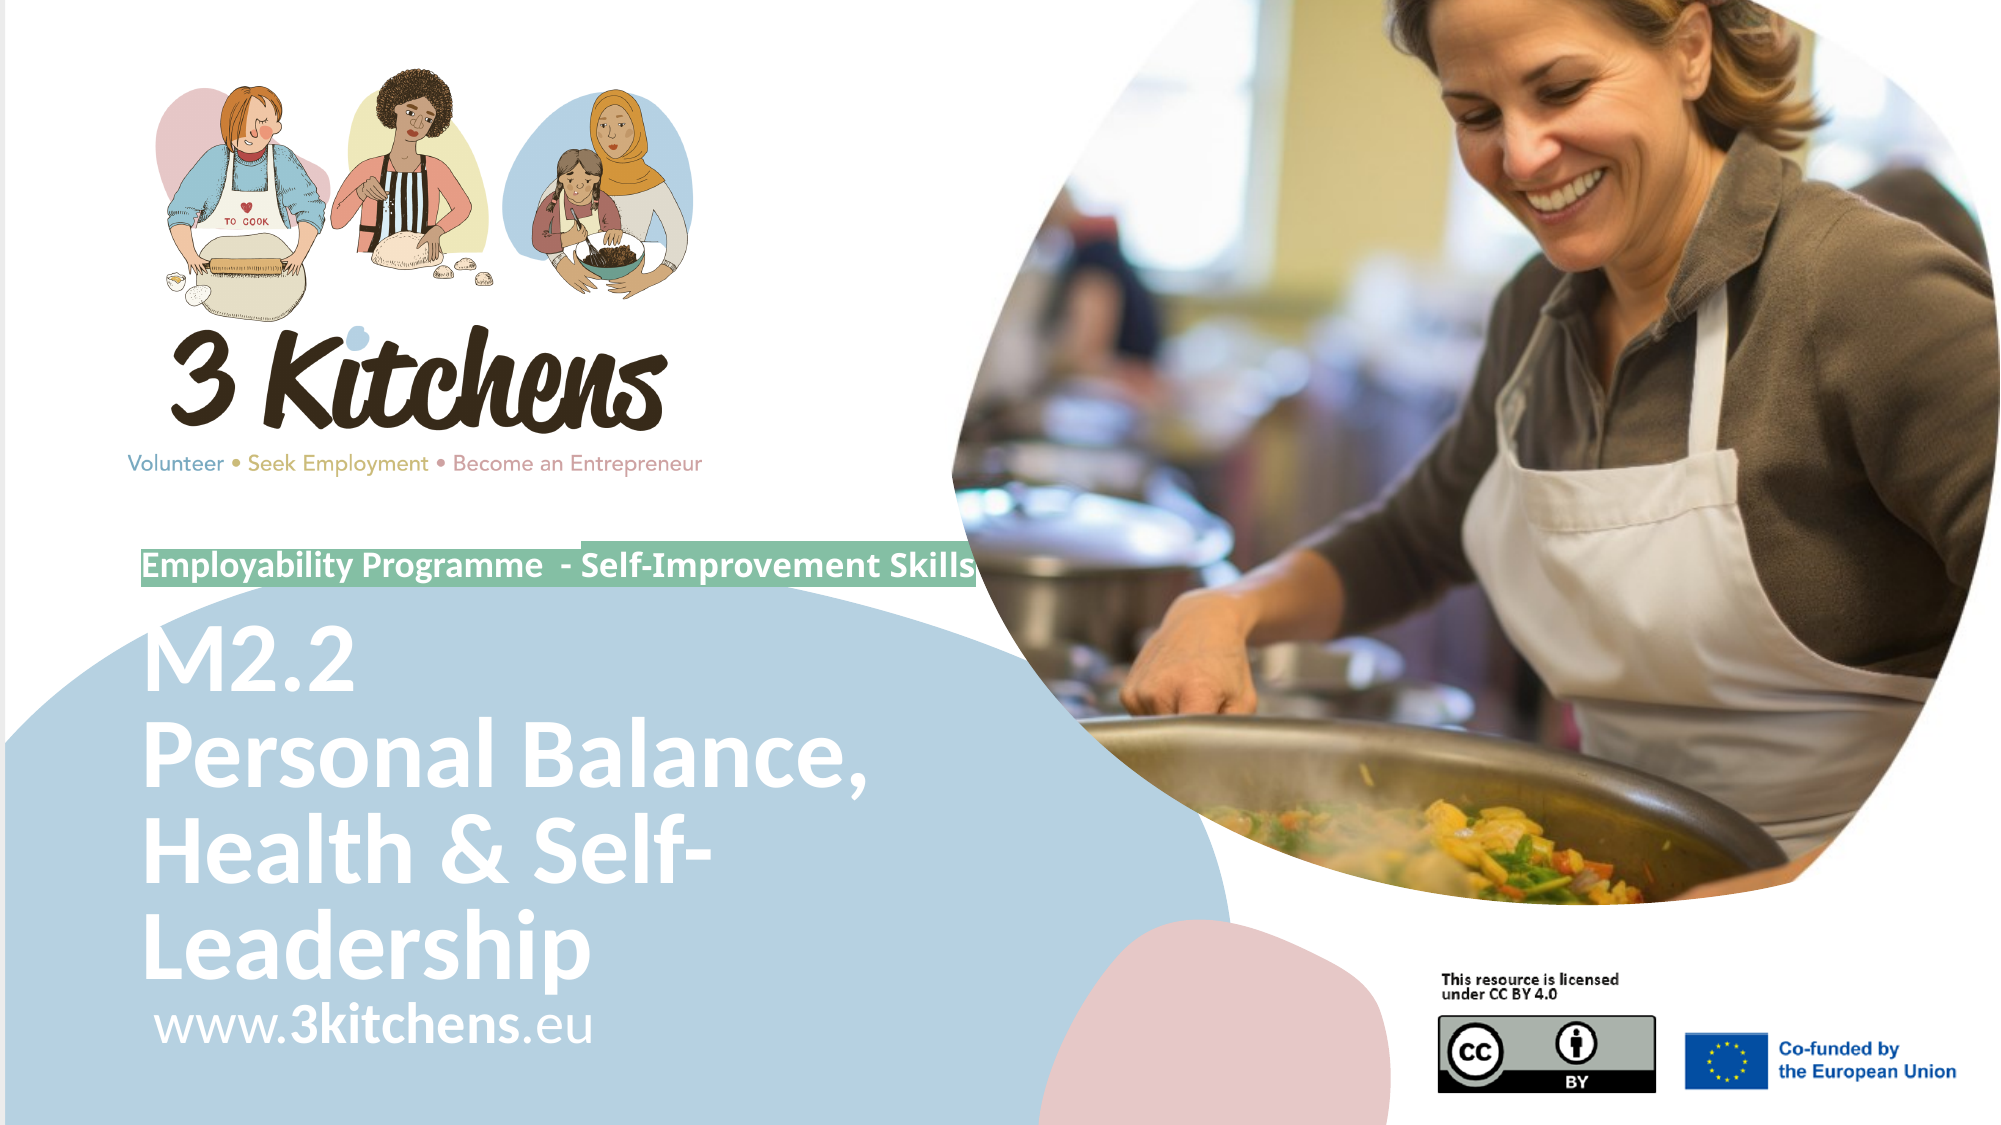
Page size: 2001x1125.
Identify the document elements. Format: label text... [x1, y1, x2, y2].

list M2.2 Personal Balance, Health & Self-Leadership [126, 608, 943, 723]
picture [1416, 962, 1962, 1105]
picture [943, 0, 2000, 906]
text_box www.3kitchens.eu [138, 986, 779, 1106]
picture [91, 16, 765, 504]
text_box Employability Programme - Self-Improvement Skills [126, 532, 943, 592]
